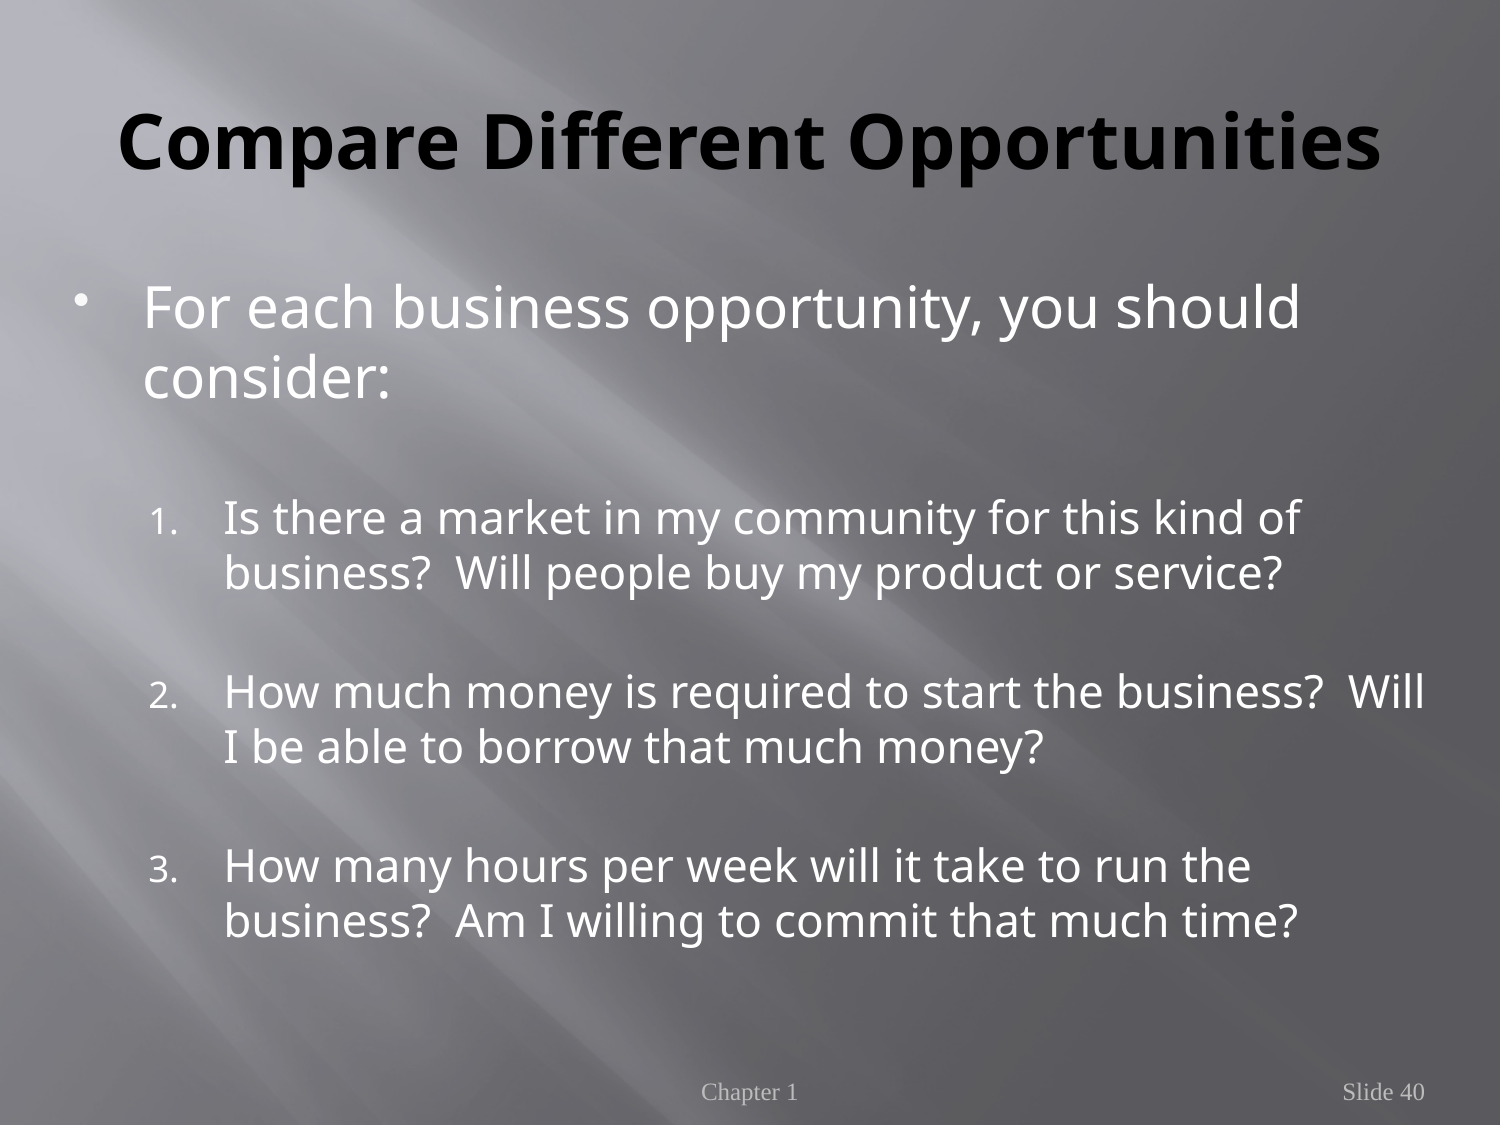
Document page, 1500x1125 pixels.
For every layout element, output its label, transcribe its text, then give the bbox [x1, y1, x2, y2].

slide_number Slide 40 [1299, 1052, 1425, 1113]
title Compare Different Opportunities [75, 45, 1425, 233]
list For each business opportunity, you should consider: Is there a market in my community for this kind of business? Will people buy my product or service? How much money is required to start the business? Will I be able to borrow that much money? How many hours per week will it take to run the business? Am I willing to commit that much time? [37, 262, 1463, 1035]
footer Chapter 1 [512, 1052, 988, 1113]
